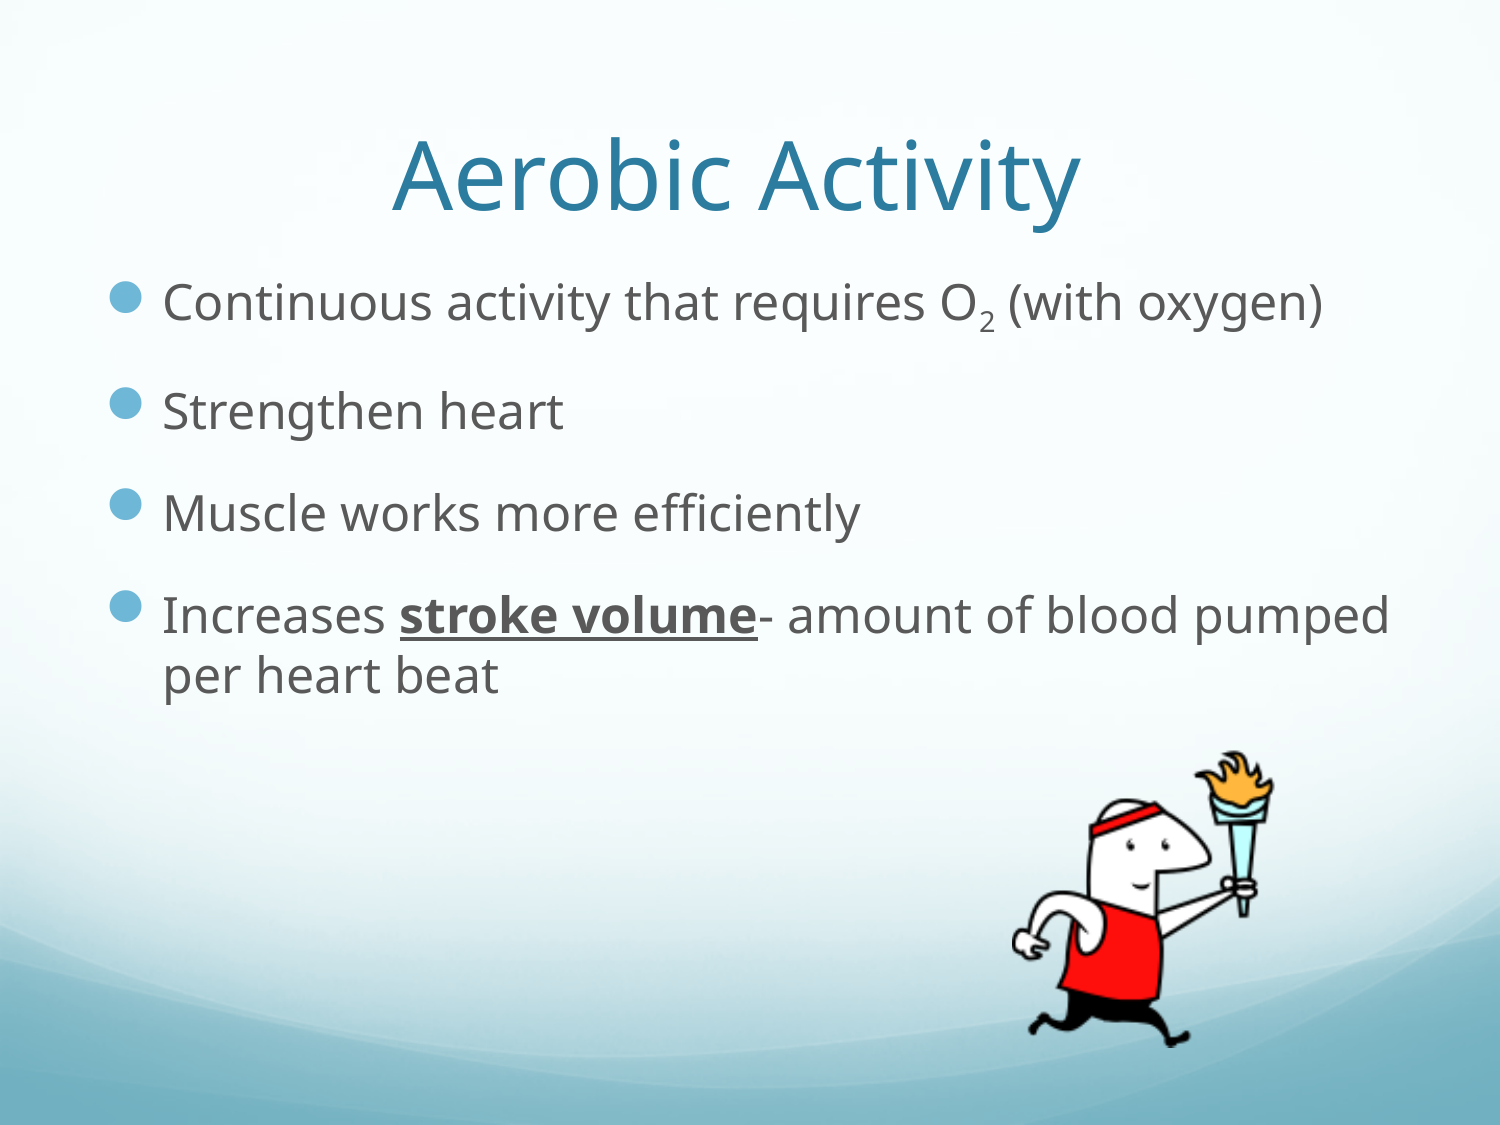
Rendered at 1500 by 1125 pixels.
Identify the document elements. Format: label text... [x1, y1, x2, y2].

picture [1011, 749, 1278, 1049]
list Continuous activity that requires O2 (with oxygen) Strengthen heart Muscle works more efficiently Increases stroke volume- amount of blood pumped per heart beat [90, 262, 1410, 975]
title Aerobic Activity [90, 17, 1410, 237]
